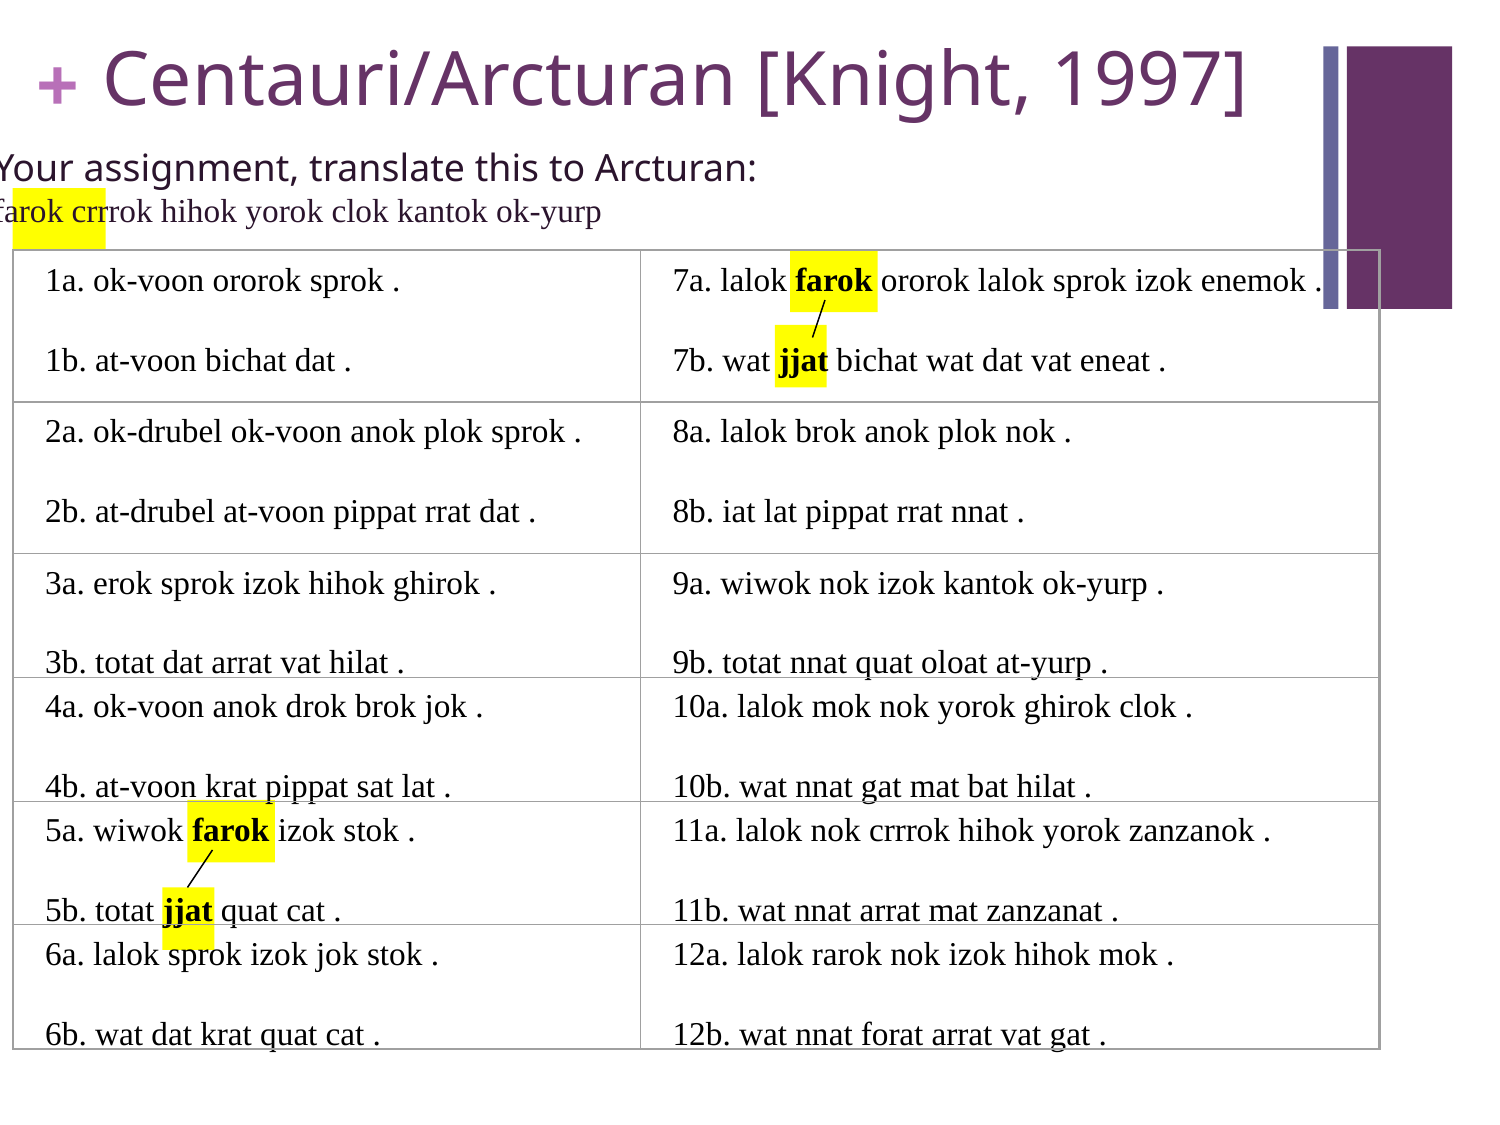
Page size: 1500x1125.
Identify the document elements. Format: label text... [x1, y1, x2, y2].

text_box [12, 237, 106, 247]
title Centauri/Arcturan [Knight, 1997] [87, 22, 1475, 161]
text_box Your assignment, translate this to Arcturan: farok crrrok hihok yorok clok kantok ok-yurp [0, 136, 812, 237]
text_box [11, 249, 1381, 1050]
